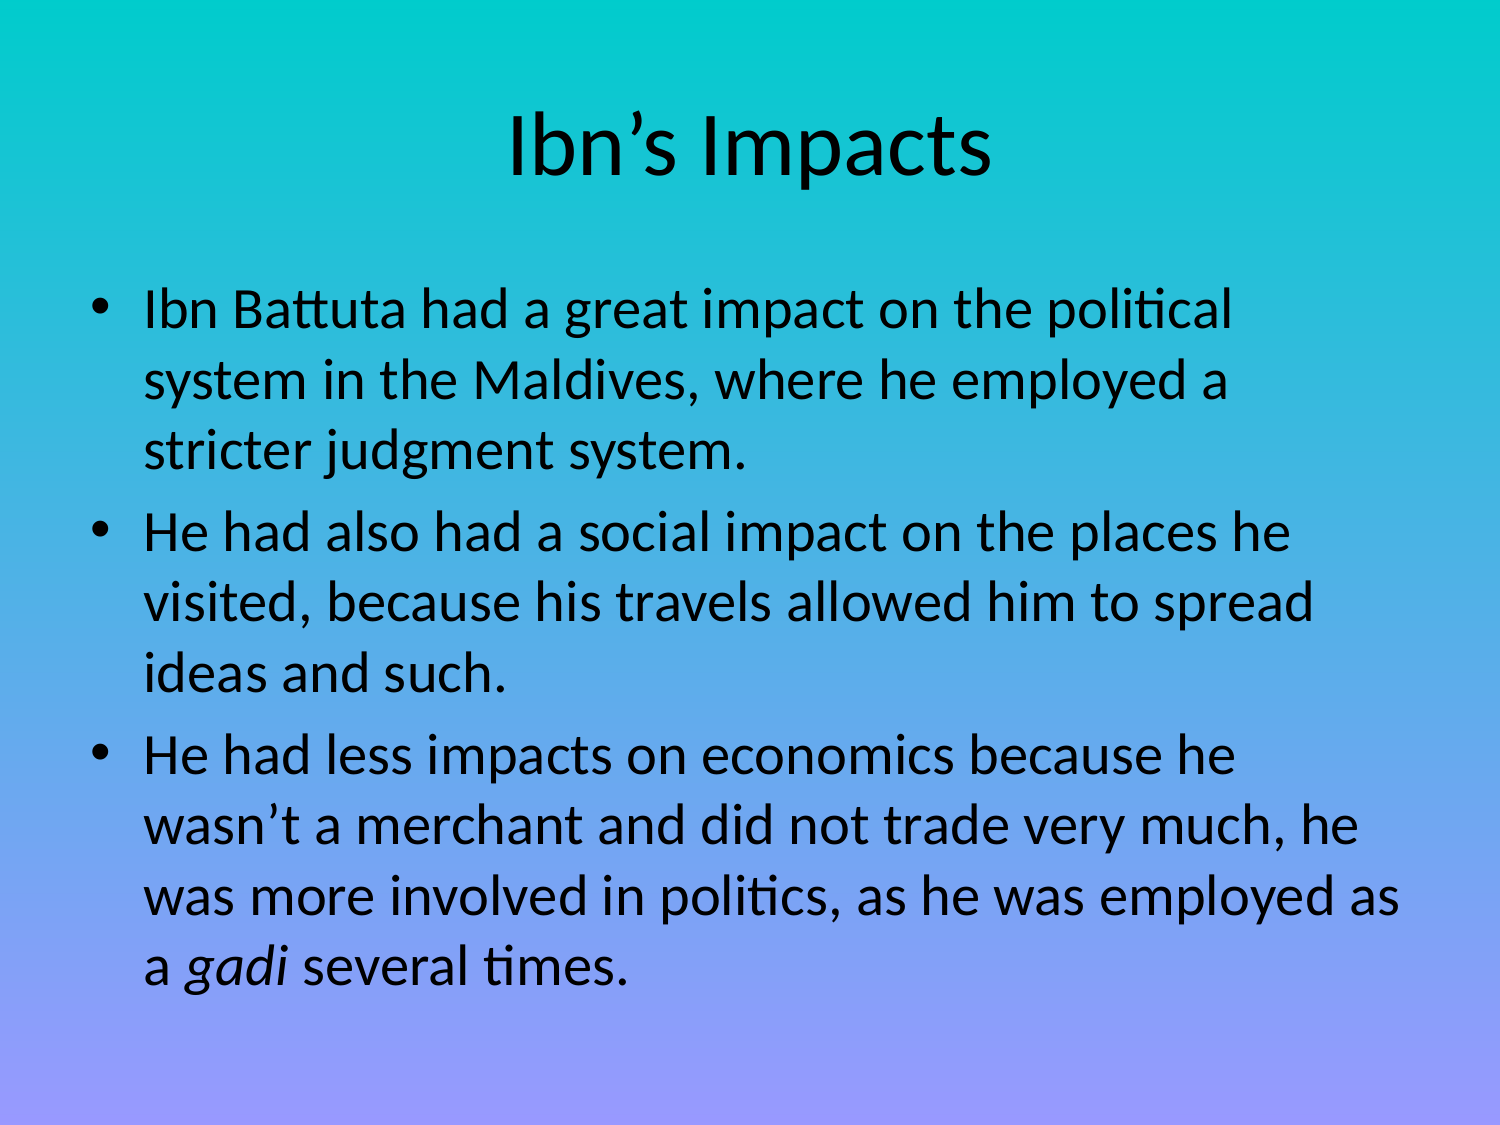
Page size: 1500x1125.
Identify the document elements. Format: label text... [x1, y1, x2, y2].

title Ibn’s Impacts [75, 45, 1425, 233]
list Ibn Battuta had a great impact on the political system in the Maldives, where he employed a stricter judgment system. He had also had a social impact on the places he visited, because his travels allowed him to spread ideas and such. He had less impacts on economics because he wasn’t a merchant and did not trade very much, he was more involved in politics, as he was employed as a gadi several times. [75, 262, 1425, 1005]
